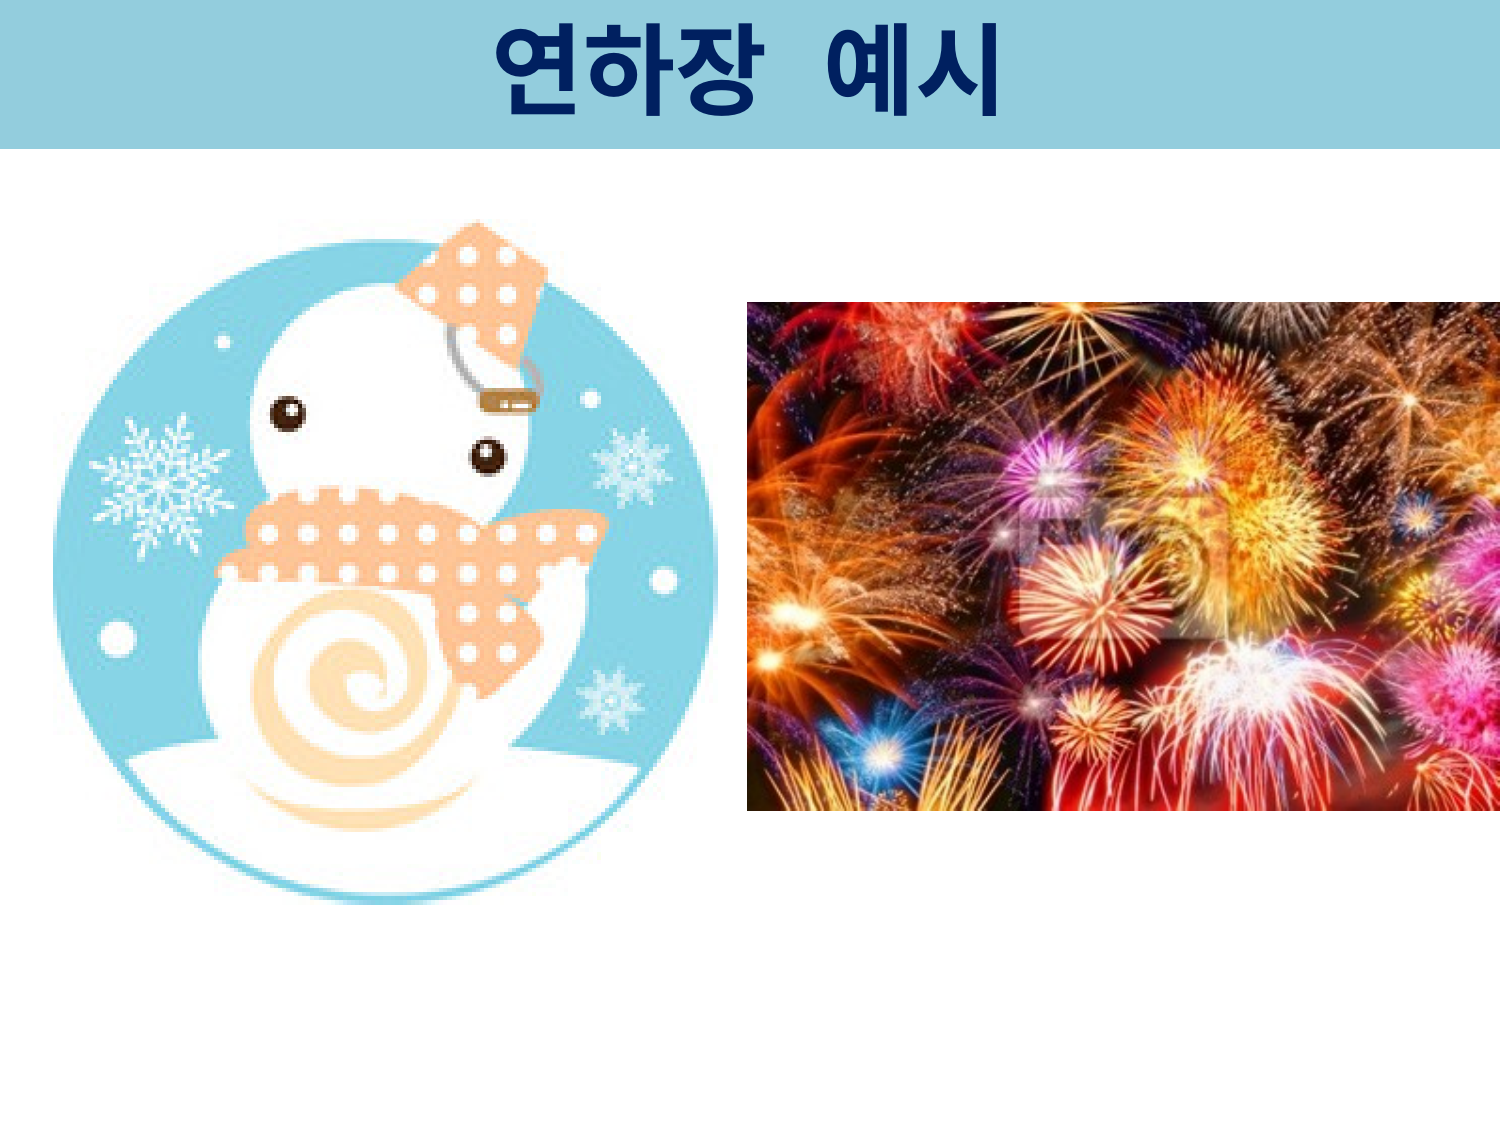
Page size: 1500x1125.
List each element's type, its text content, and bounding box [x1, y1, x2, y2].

text_box 연하장 예시 [0, 0, 1500, 149]
picture [52, 219, 719, 906]
picture [747, 302, 1500, 811]
